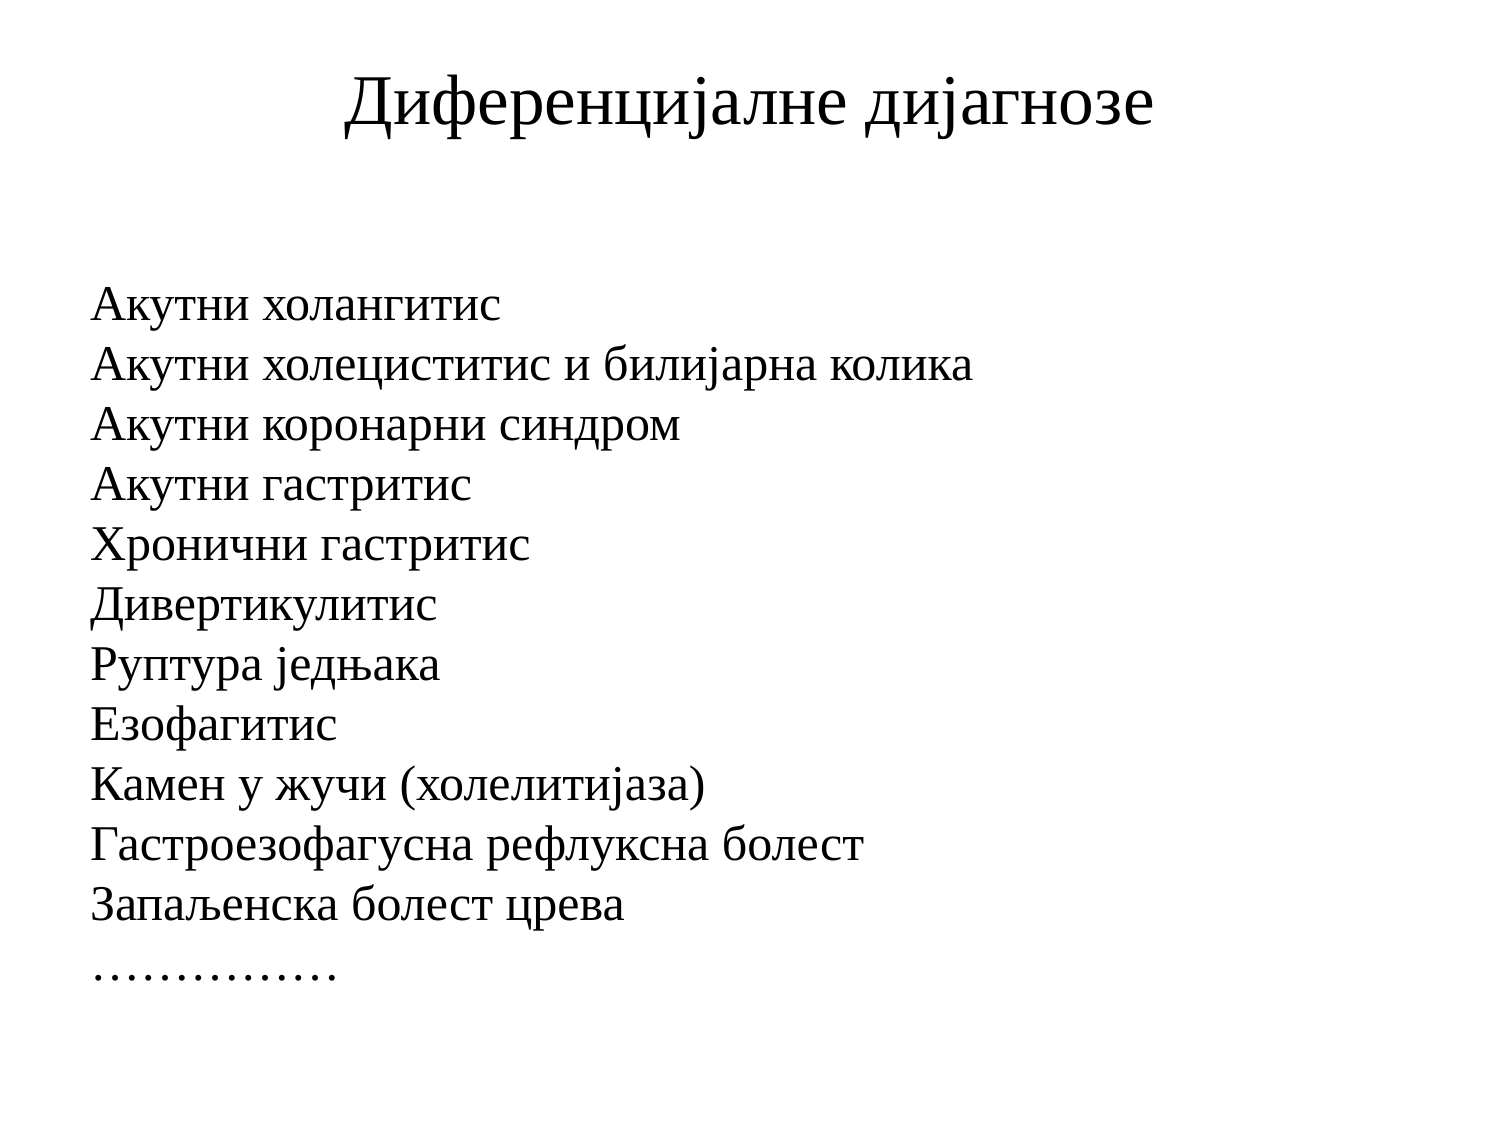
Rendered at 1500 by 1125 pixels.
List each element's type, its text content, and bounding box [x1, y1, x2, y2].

list Акутни холангитис Акутни холециститис и билијарна колика Акутни коронарни синдром Акутни гастритис Хронични гастритис Дивертикулитис Руптура једњака Езофагитис Камен у жучи (холелитијаза) Гастроезофагусна рефлуксна болест Запаљенска болест црева …………… [75, 262, 1425, 1005]
title Диференцијалне дијагнозе [75, 45, 1425, 233]
